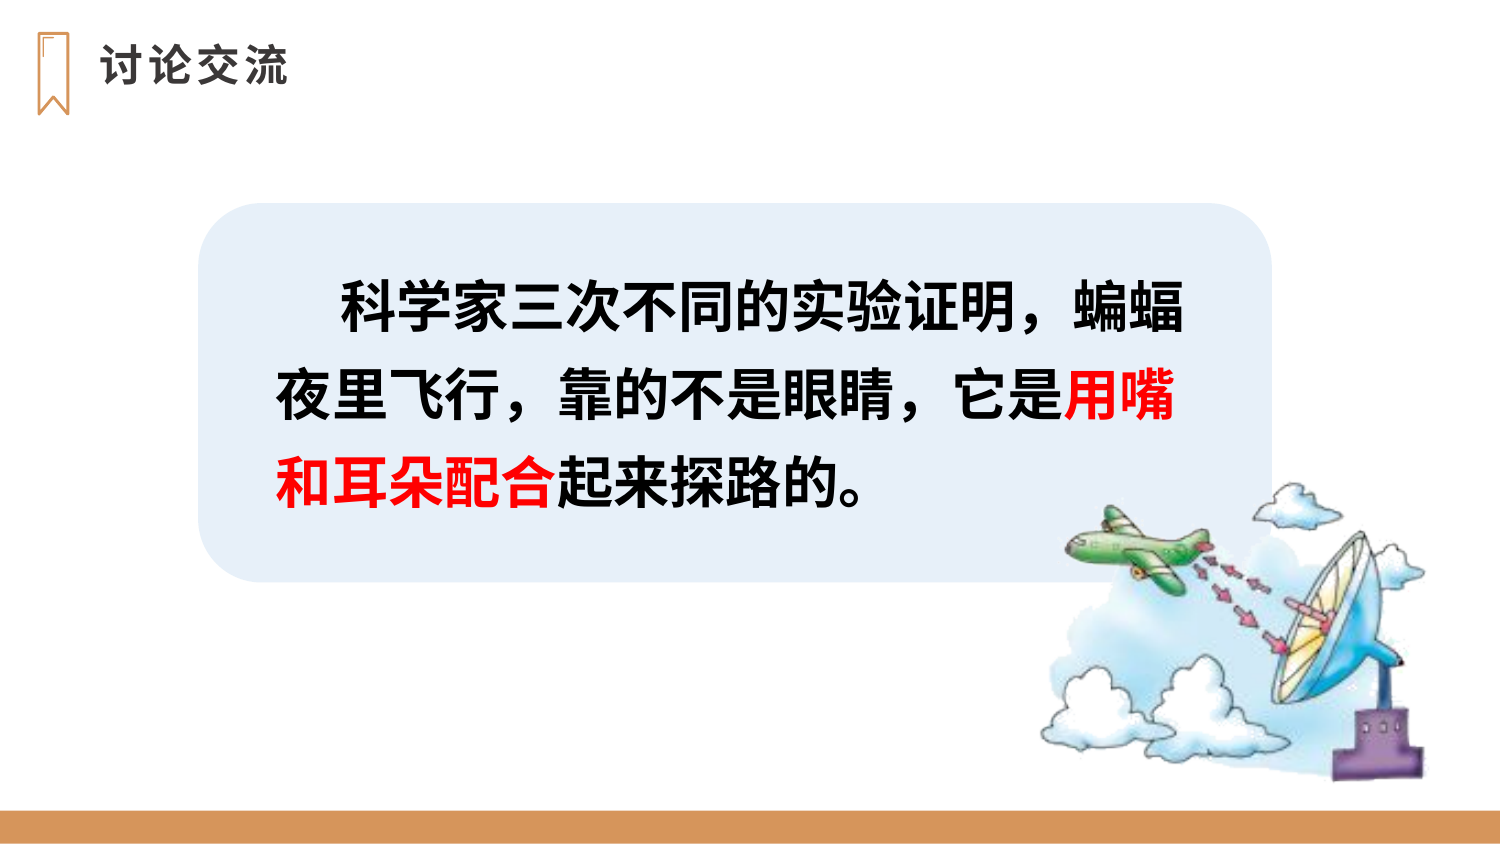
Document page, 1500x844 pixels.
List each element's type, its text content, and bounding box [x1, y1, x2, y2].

text_box 讨论交流 [88, 32, 301, 96]
text_box 科学家三次不同的实验证明，蝙蝠夜里飞行，靠的不是眼睛，它是用嘴和耳朵配合起来探路的。 [264, 245, 1203, 520]
text_box [197, 202, 1273, 584]
picture [1023, 463, 1463, 802]
